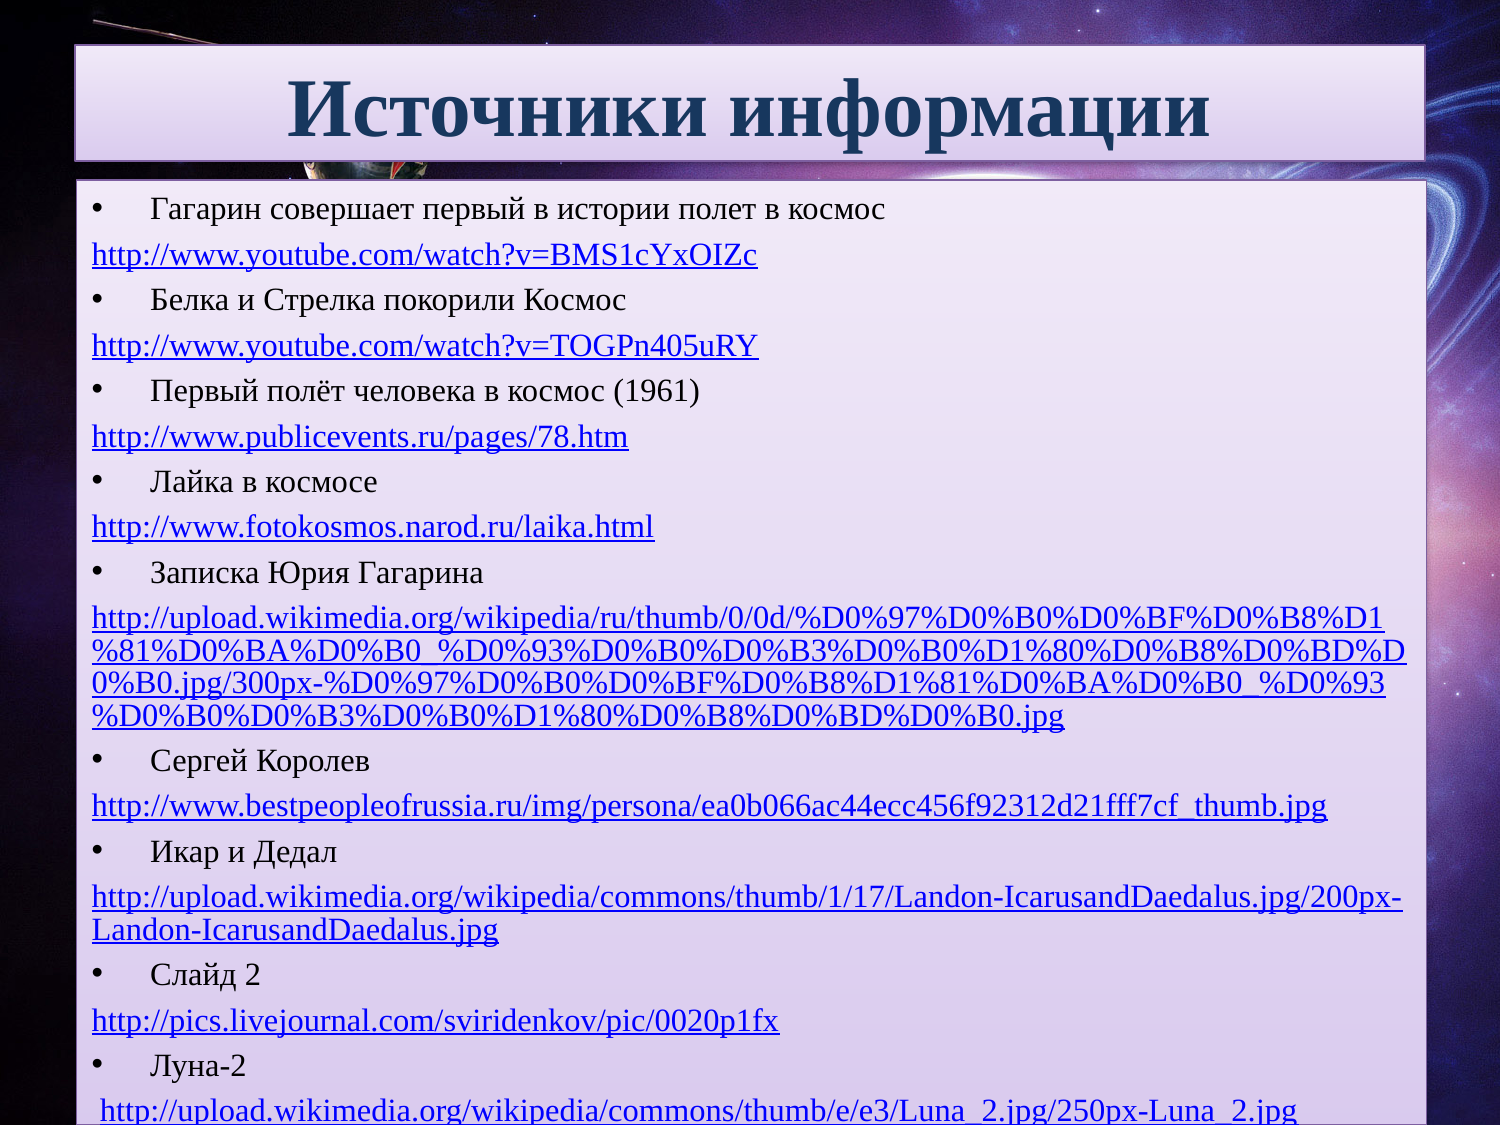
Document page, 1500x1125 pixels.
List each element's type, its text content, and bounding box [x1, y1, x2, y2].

picture [0, 0, 1500, 1125]
title Источники информации [74, 44, 1426, 162]
list Гагарин совершает первый в истории полет в космос http://www.youtube.com/watch?v=BMS1cYxOIZc Белка и Стрелка покорили Космос http://www.youtube.com/watch?v=TOGPn405uRY Первый полёт человека в космос (1961) http://www.publicevents.ru/pages/78.htm Лайка в космосе http://www.fotokosmos.narod.ru/laika.html Записка Юрия Гагарина http://upload.wikimedia.org/wikipedia/ru/thumb/0/0d/%D0%97%D0%B0%D0%BF%D0%B8%D1%81%D0%BA%D0%B0_%D0%93%D0%B0%D0%B3%D0%B0%D1%80%D0%B8%D0%BD%D0%B0.jpg/300px-%D0%97%D0%B0%D0%BF%D0%B8%D1%81%D0%BA%D0%B0_%D0%93%D0%B0%D0%B3%D0%B0%D1%80%D0%B8%D0%BD%D0%B0.jpg Сергей Королев http://www.bestpeopleofrussia.ru/img/persona/ea0b066ac44ecc456f92312d21fff7cf_thumb.jpg Икар и Дедал http://upload.wikimedia.org/wikipedia/commons/thumb/1/17/Landon-IcarusandDaedalus.jpg/200px-Landon-IcarusandDaedalus.jpg Слайд 2 http://pics.livejournal.com/sviridenkov/pic/0020p1fx Луна-2 http://upload.wikimedia.org/wikipedia/commons/thumb/e/e3/Luna_2.jpg/250px-Luna_2.jpg Алексей Архипович Леонов http://www.astronaut.ru/as_rusia/vvs/foto/leonov_s.jpg [76, 179, 1427, 1125]
